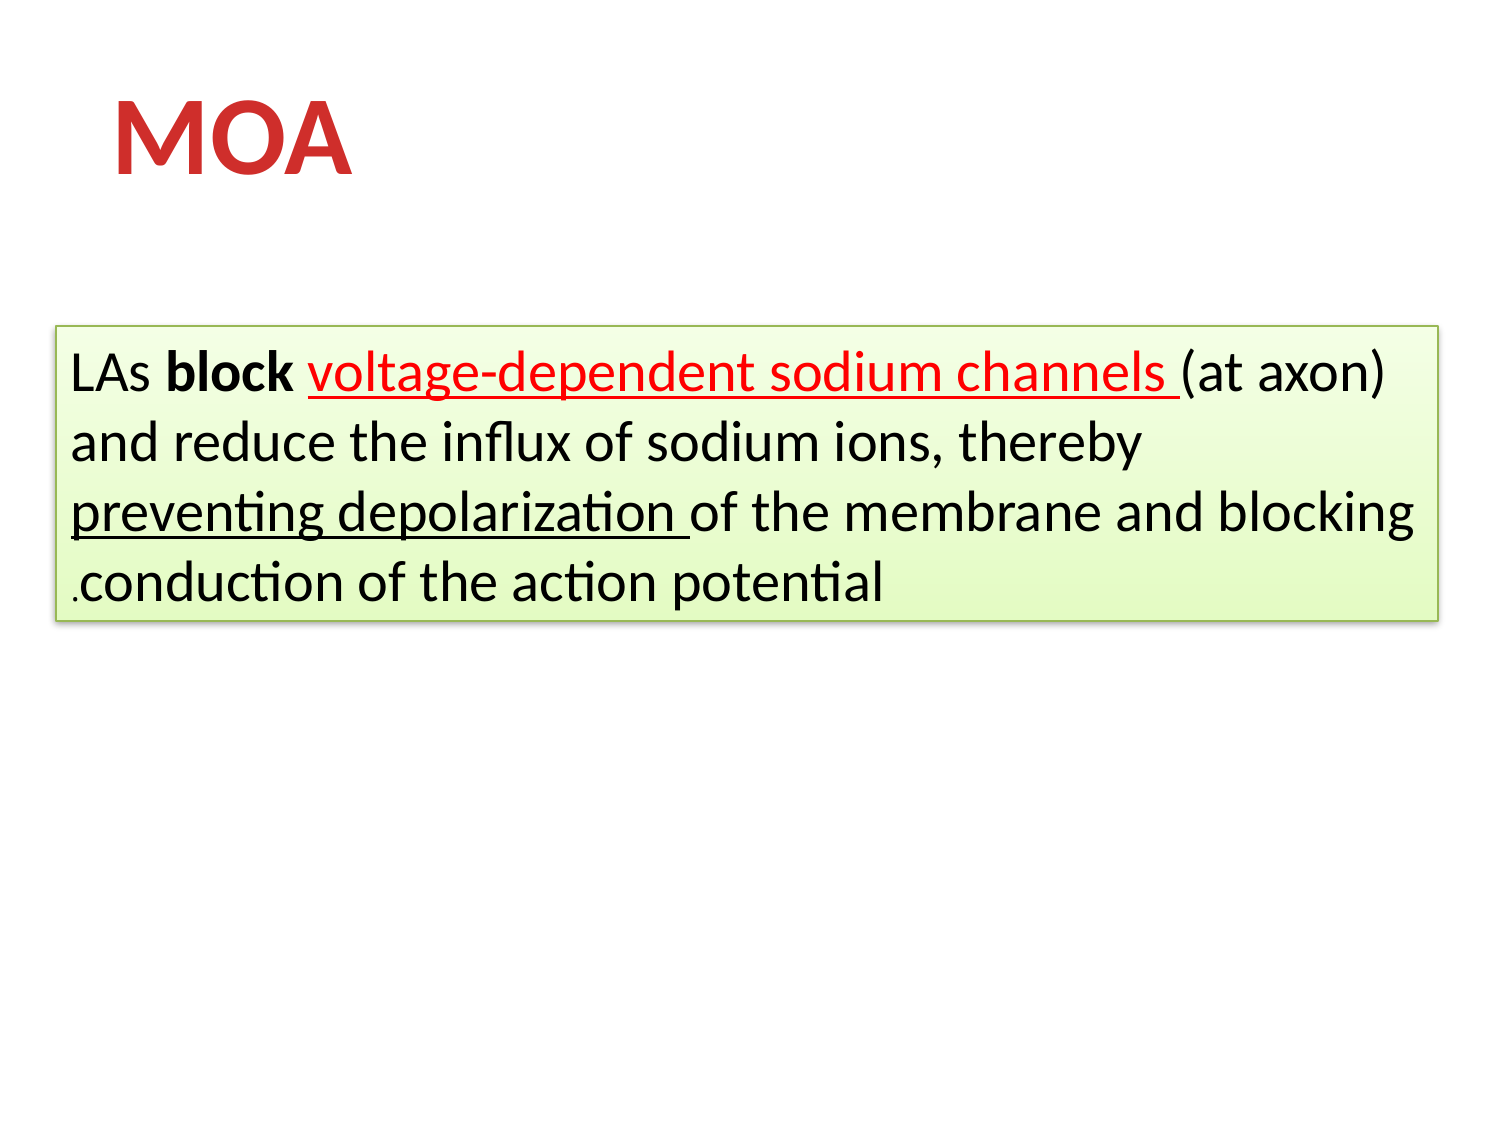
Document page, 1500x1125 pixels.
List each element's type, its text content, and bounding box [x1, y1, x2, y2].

text_box MOA [96, 54, 368, 205]
text_box LAs block voltage-dependent sodium channels (at axon) and reduce the influx of sodium ions, thereby preventing depolarization of the membrane and blocking conduction of the action potential. [55, 325, 1439, 622]
